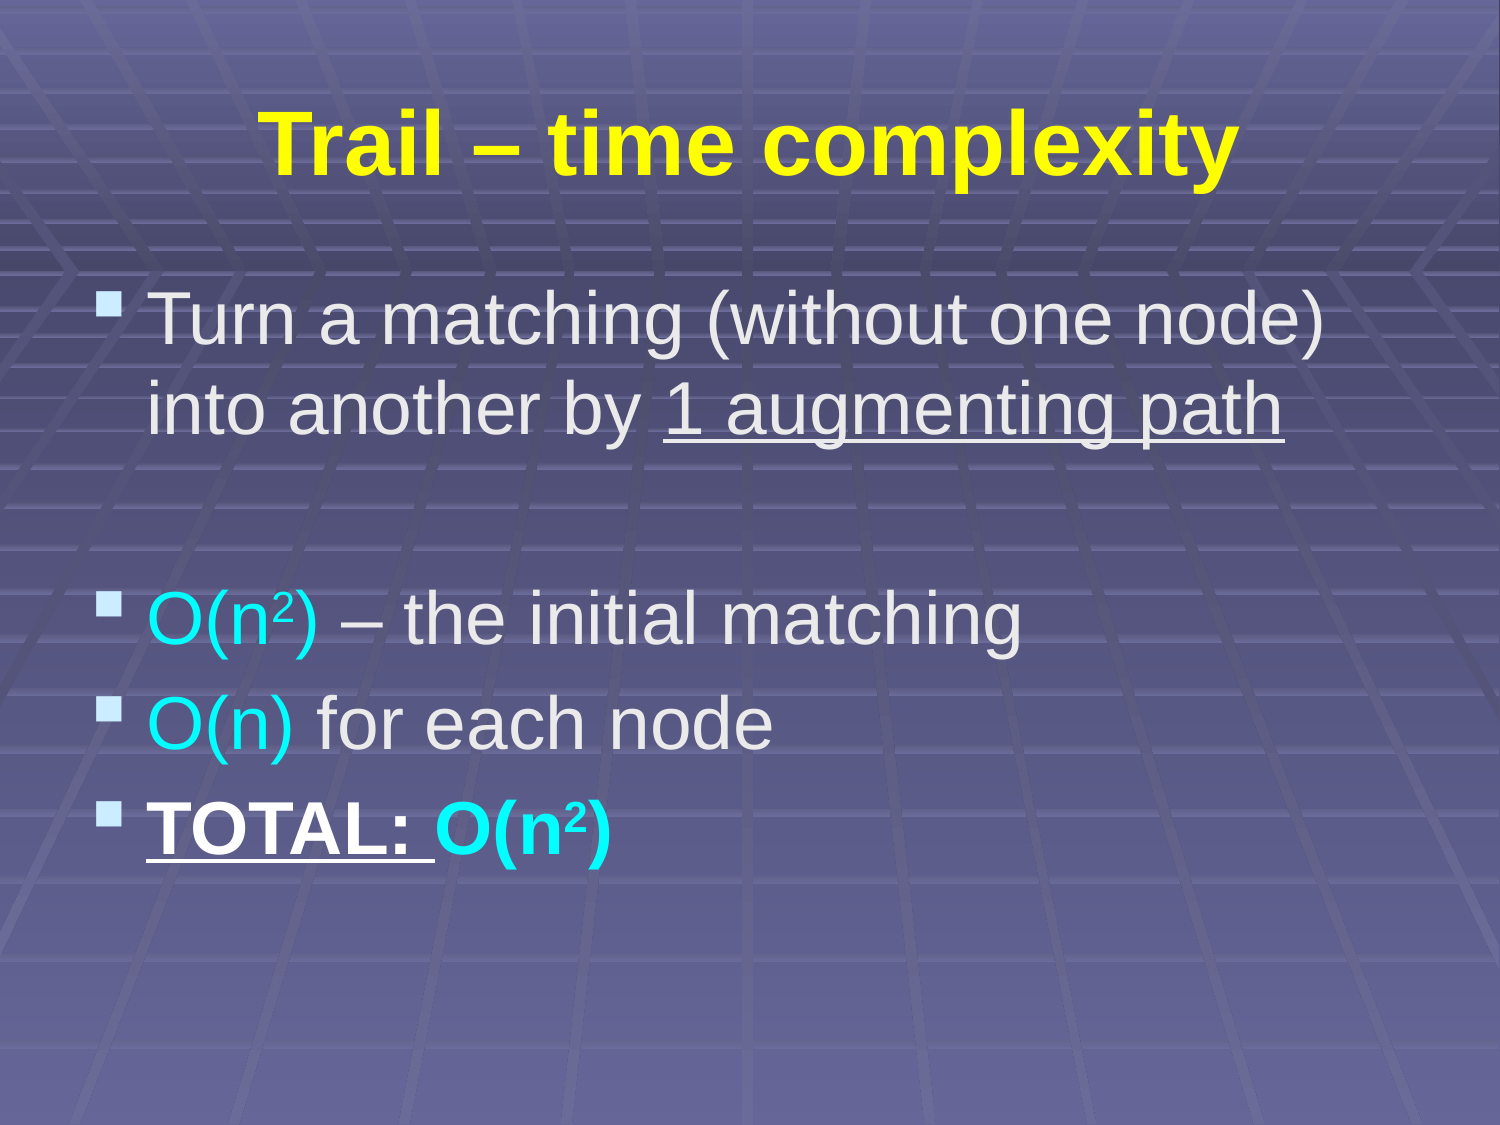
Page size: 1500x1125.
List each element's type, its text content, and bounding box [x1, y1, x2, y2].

list Turn a matching (without one node) into another by 1 augmenting path O(n2) – the initial matching O(n) for each node TOTAL: O(n2) [74, 261, 1425, 1001]
title Trail – time complexity [74, 44, 1425, 233]
